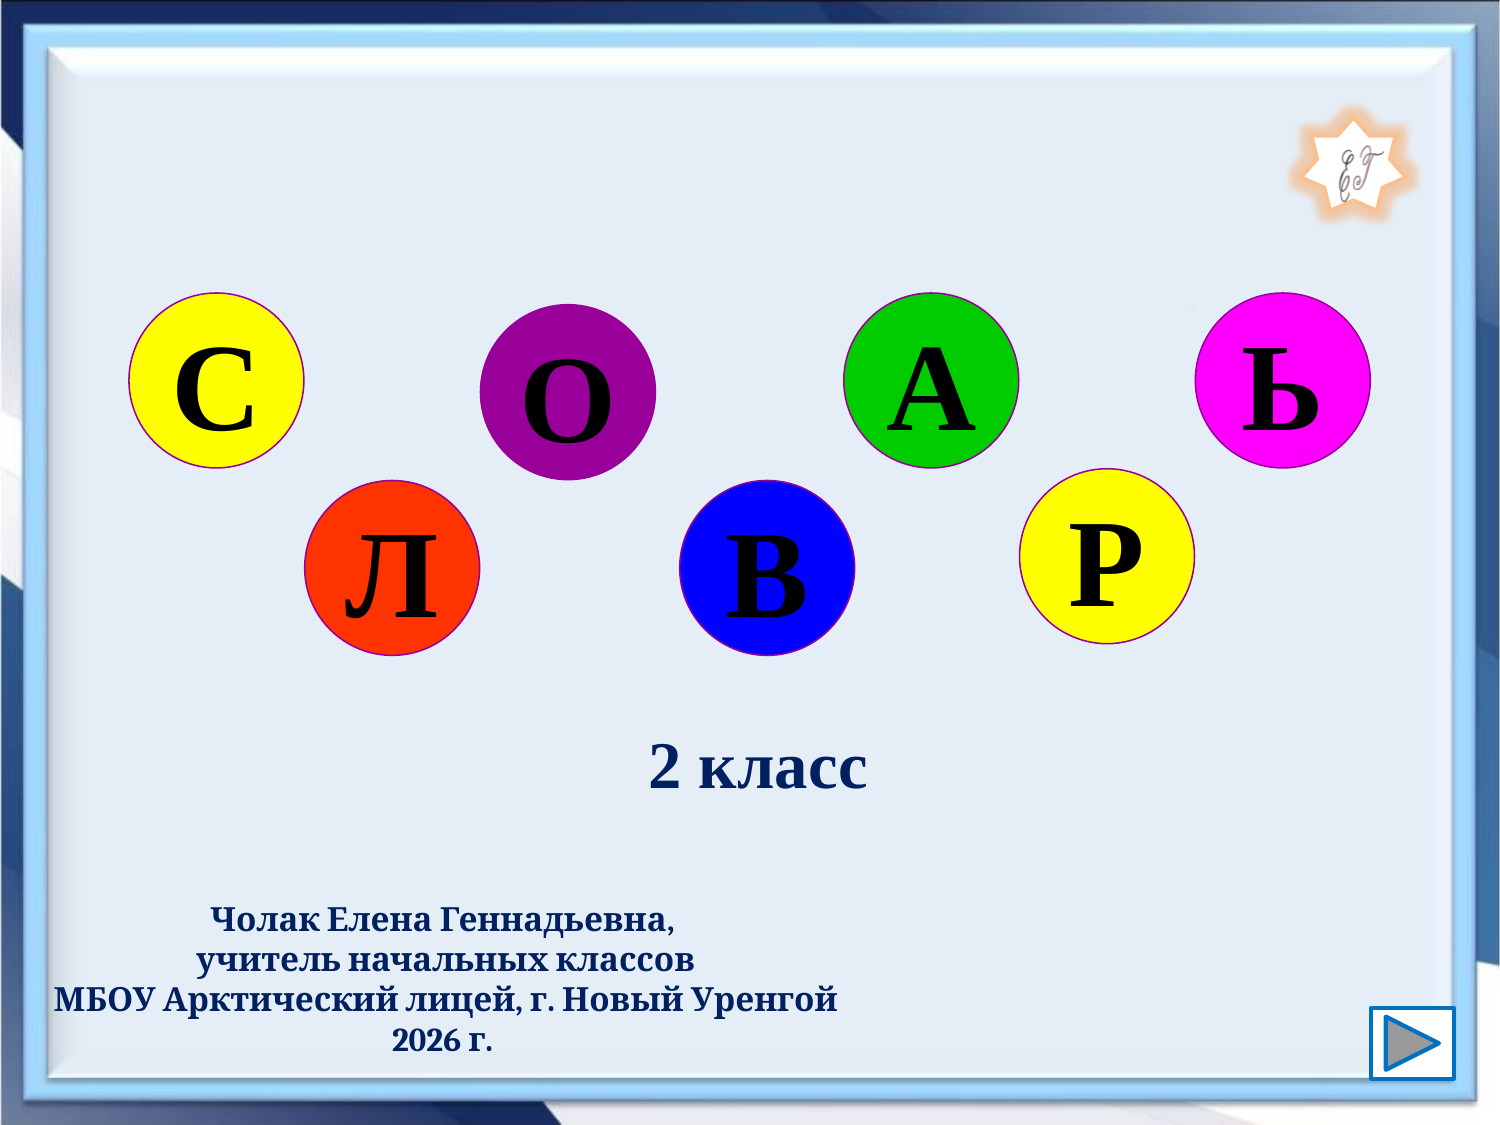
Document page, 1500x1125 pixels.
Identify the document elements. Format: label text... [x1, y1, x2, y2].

text_box С [128, 292, 304, 468]
text_box Чолак Елена Геннадьевна, учитель начальных классов МБОУ Арктический лицей, г. Новый Уренгой 2026 г. [31, 890, 854, 1065]
text_box О [480, 304, 656, 480]
text_box Л [304, 480, 480, 656]
text_box В [679, 480, 855, 656]
text_box [1369, 1006, 1456, 1081]
text_box Р [1019, 468, 1195, 644]
text_box Ь [1195, 292, 1371, 468]
picture [0, 0, 1500, 1125]
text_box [1300, 116, 1407, 212]
text_box 2 класс [633, 714, 883, 810]
text_box А [843, 292, 1019, 468]
